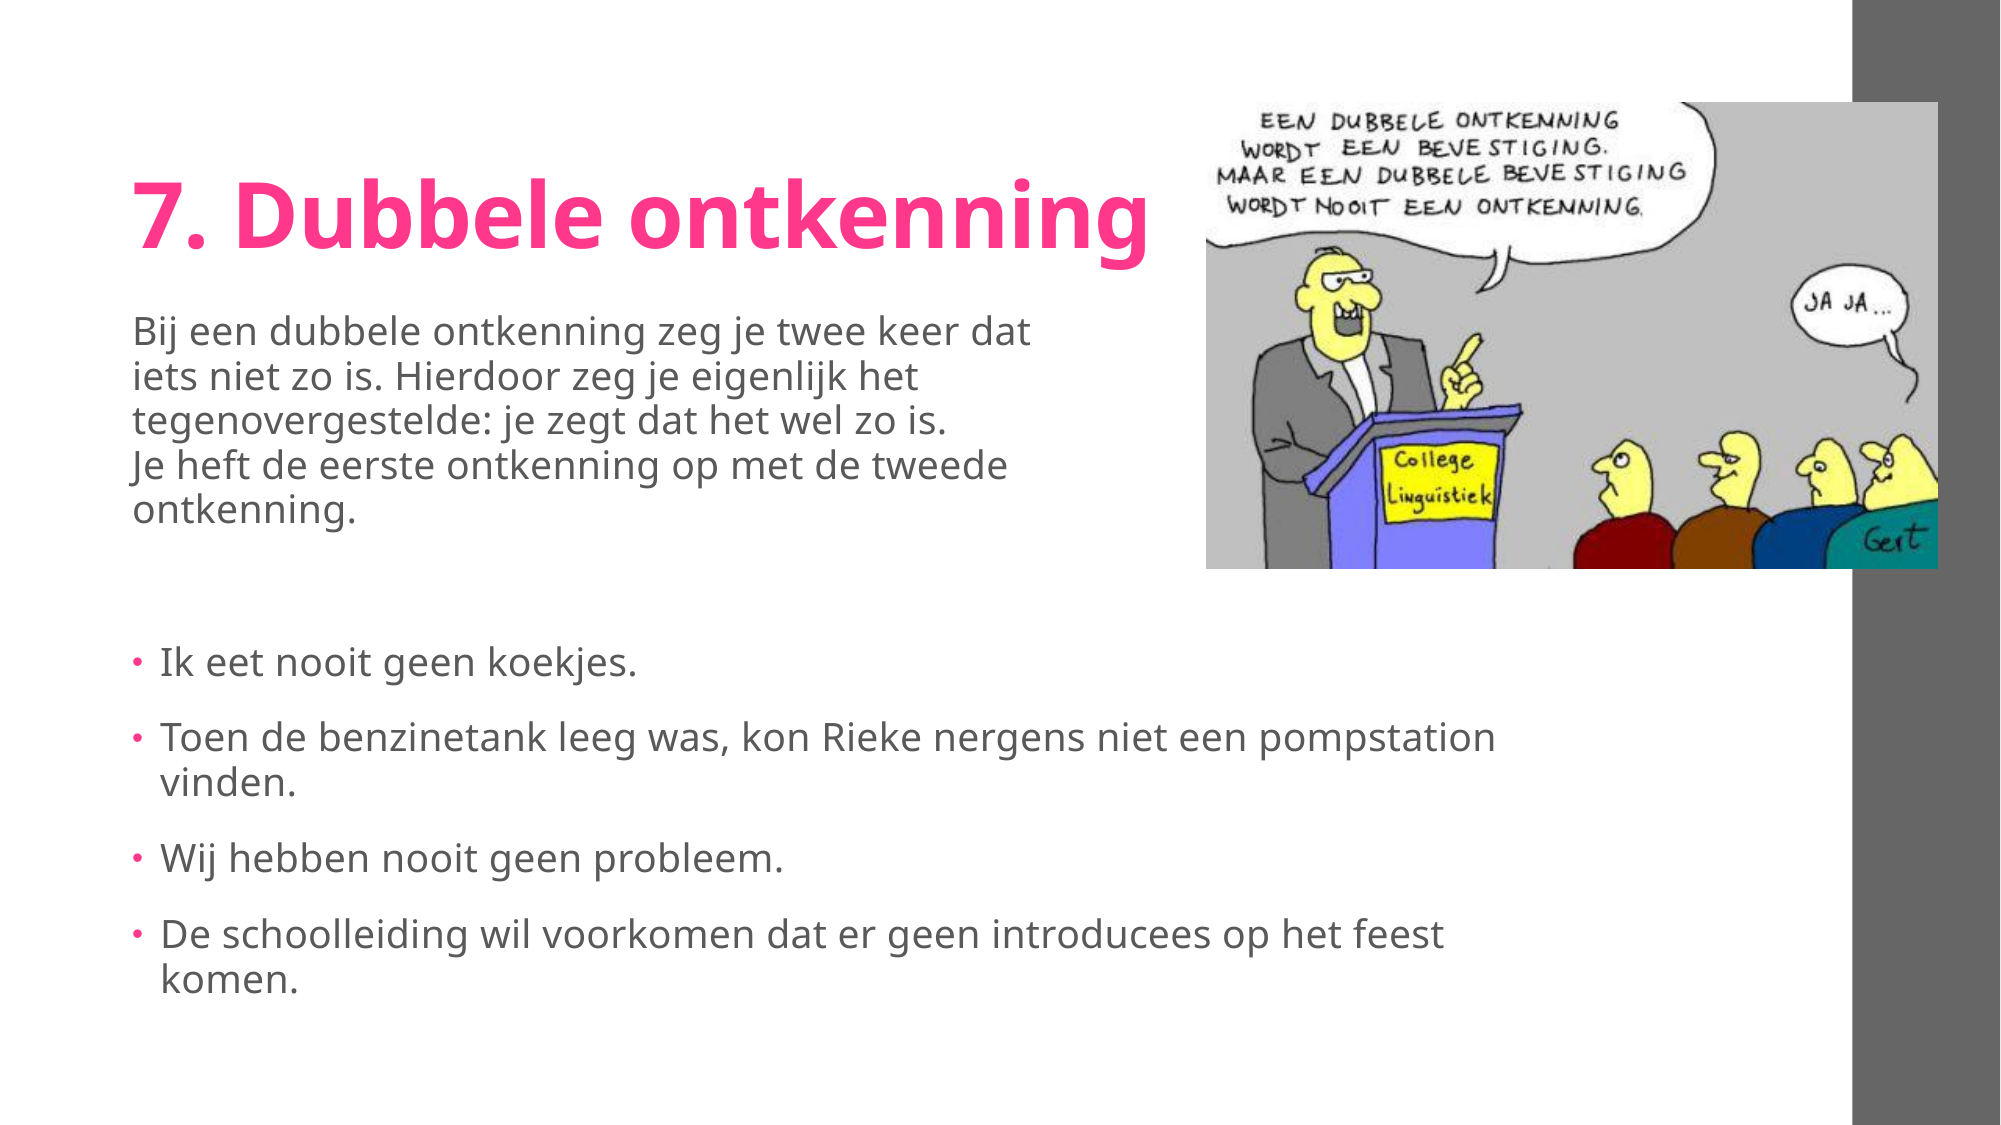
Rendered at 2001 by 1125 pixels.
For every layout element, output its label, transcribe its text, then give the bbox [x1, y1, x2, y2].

title 7. Dubbele ontkenning [116, 41, 1707, 276]
list Bij een dubbele ontkenning zeg je twee keer dat iets niet zo is. Hierdoor zeg je eigenlijk het tegenovergestelde: je zegt dat het wel zo is. Je heft de eerste ontkenning op met de tweede ontkenning. Ik eet nooit geen koekjes. Toen de benzinetank leeg was, kon Rieke nergens niet een pompstation vinden. Wij hebben nooit geen probleem. De schoolleiding wil voorkomen dat er geen introducees op het feest komen. [116, 302, 1527, 1017]
picture [1206, 102, 1938, 569]
